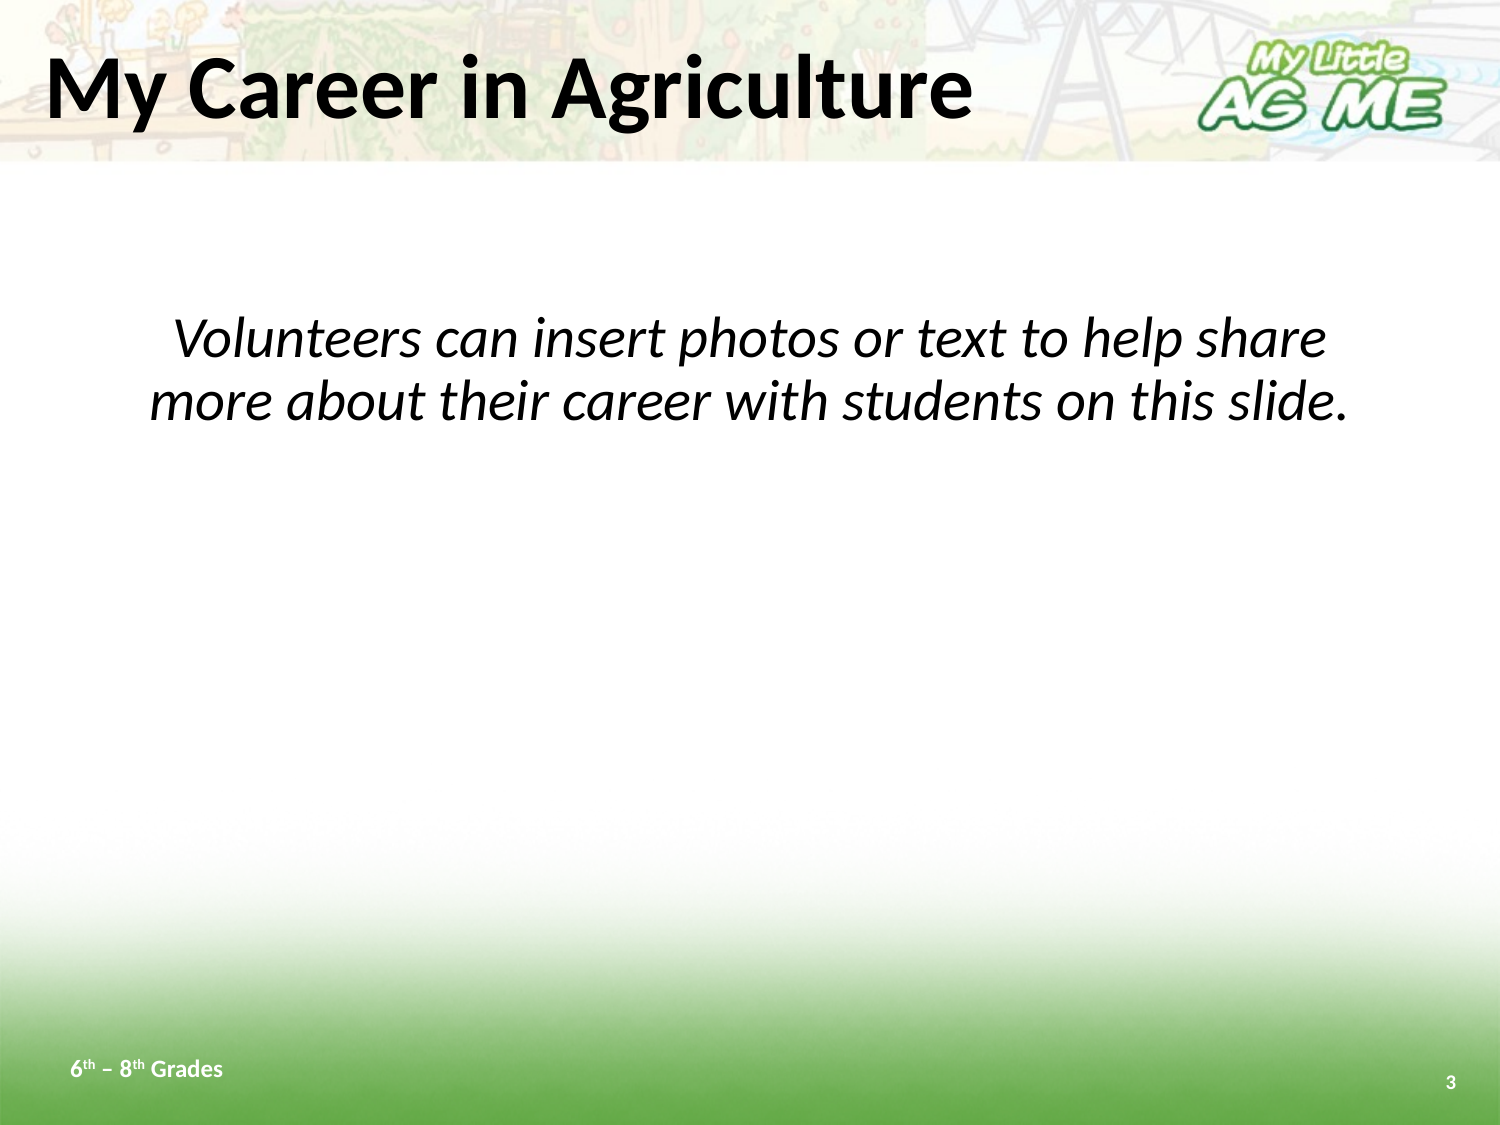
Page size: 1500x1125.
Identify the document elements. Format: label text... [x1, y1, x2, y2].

list Volunteers can insert photos or text to help share more about their career with students on this slide. [103, 299, 1397, 1014]
picture [0, 0, 1500, 1125]
title My Career in Agriculture [29, 7, 1324, 172]
